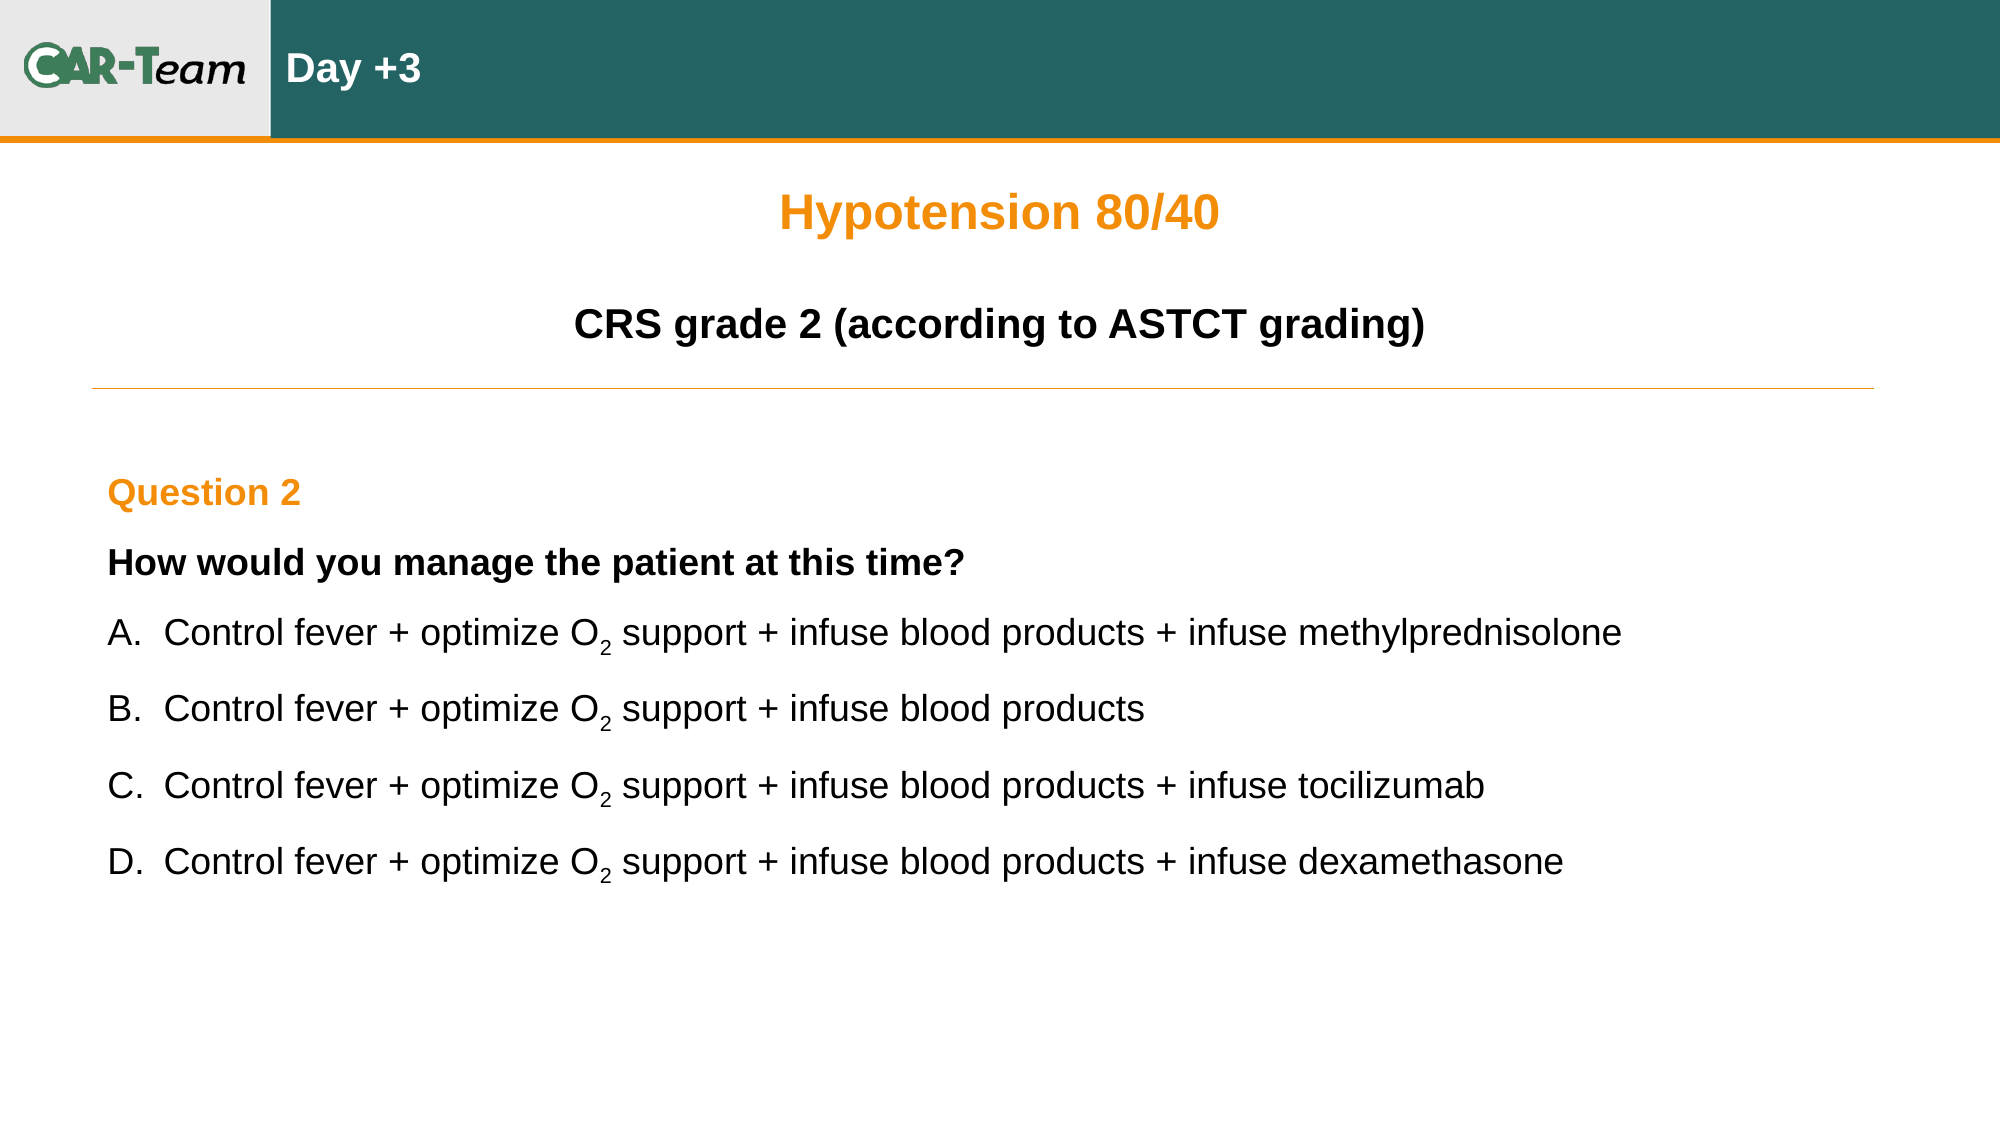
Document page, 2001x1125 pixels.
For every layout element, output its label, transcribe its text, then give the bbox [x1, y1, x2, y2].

text_box Hypotension 80/40 [764, 171, 1236, 247]
text_box Question 2 How would you manage the patient at this time? Control fever + optimize O2 support + infuse blood products + infuse methylprednisolone Control fever + optimize O2 support + infuse blood products Control fever + optimize O2 support + infuse blood products + infuse tocilizumab Control fever + optimize O2 support + infuse blood products + infuse dexamethasone [92, 460, 1874, 896]
title Day +3 [270, 0, 1996, 139]
picture [24, 42, 245, 88]
text_box CRS grade 2 (according to ASTCT grading) [559, 289, 1441, 355]
